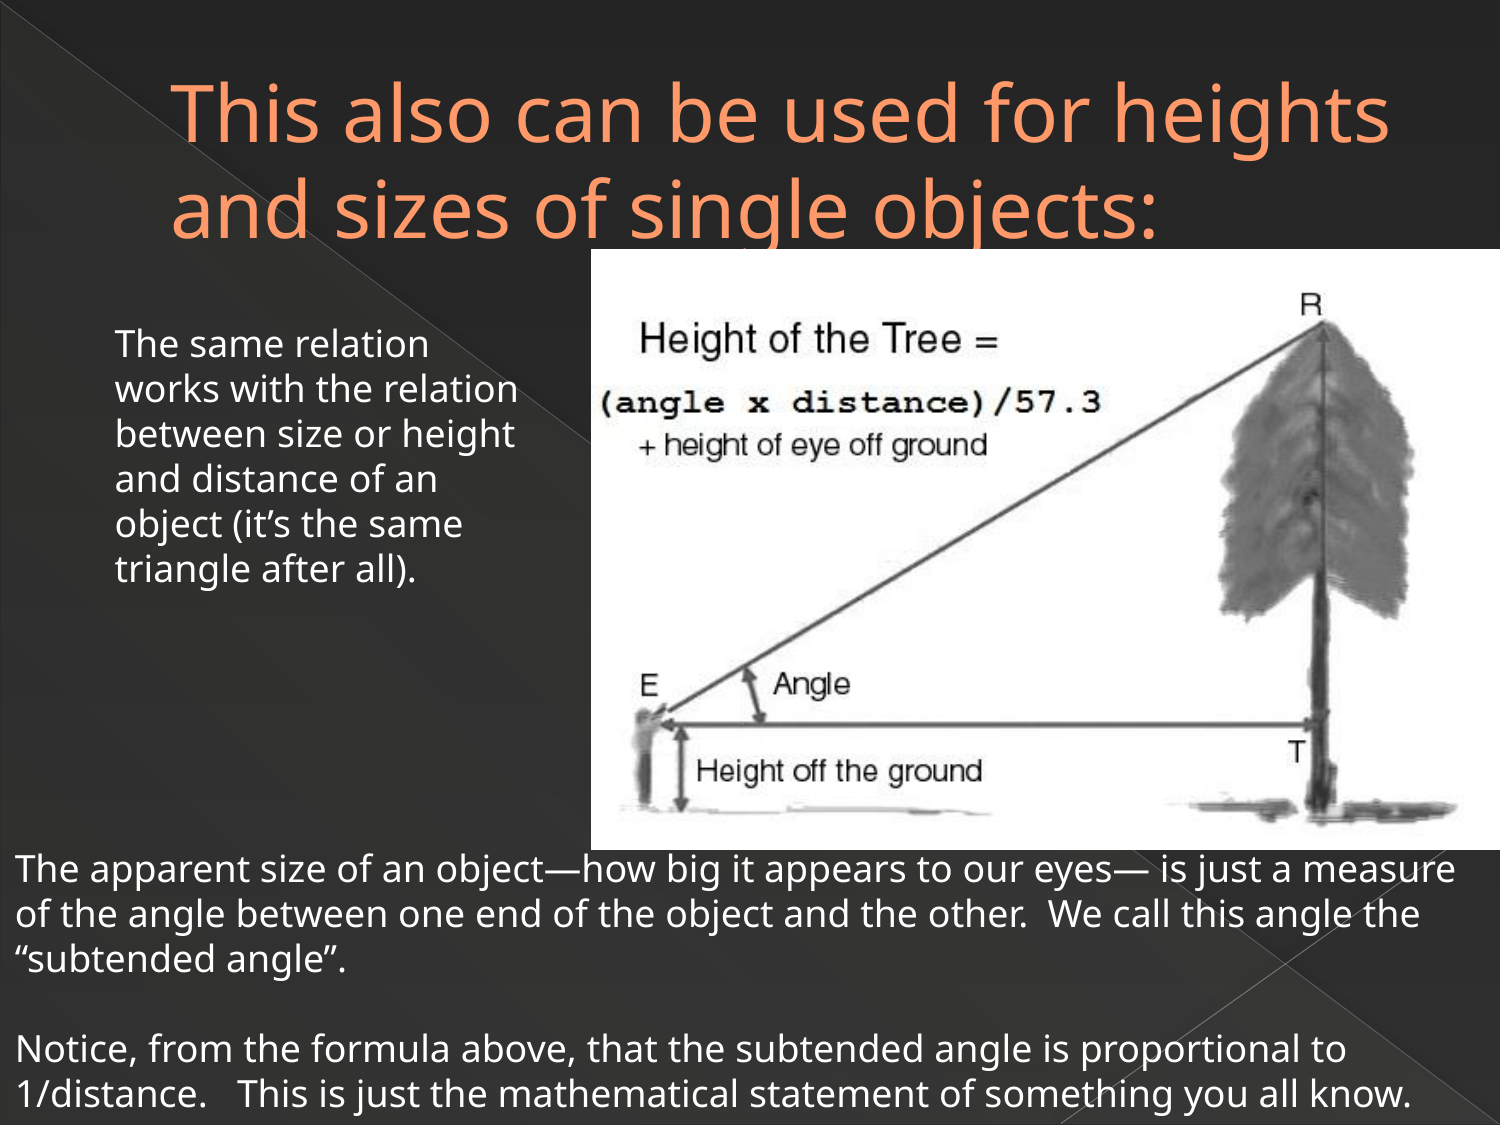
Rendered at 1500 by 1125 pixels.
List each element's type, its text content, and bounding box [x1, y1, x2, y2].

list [591, 249, 1500, 851]
text_box The same relation works with the relation between size or height and distance of an object (it’s the same triangle after all). [99, 312, 550, 643]
title This also can be used for heights and sizes of single objects: [75, 43, 1425, 274]
text_box The apparent size of an object—how big it appears to our eyes— is just a measure of the angle between one end of the object and the other. We call this angle the “subtended angle”. Notice, from the formula above, that the subtended angle is proportional to 1/distance. This is just the mathematical statement of something you all know. [0, 837, 1500, 1122]
